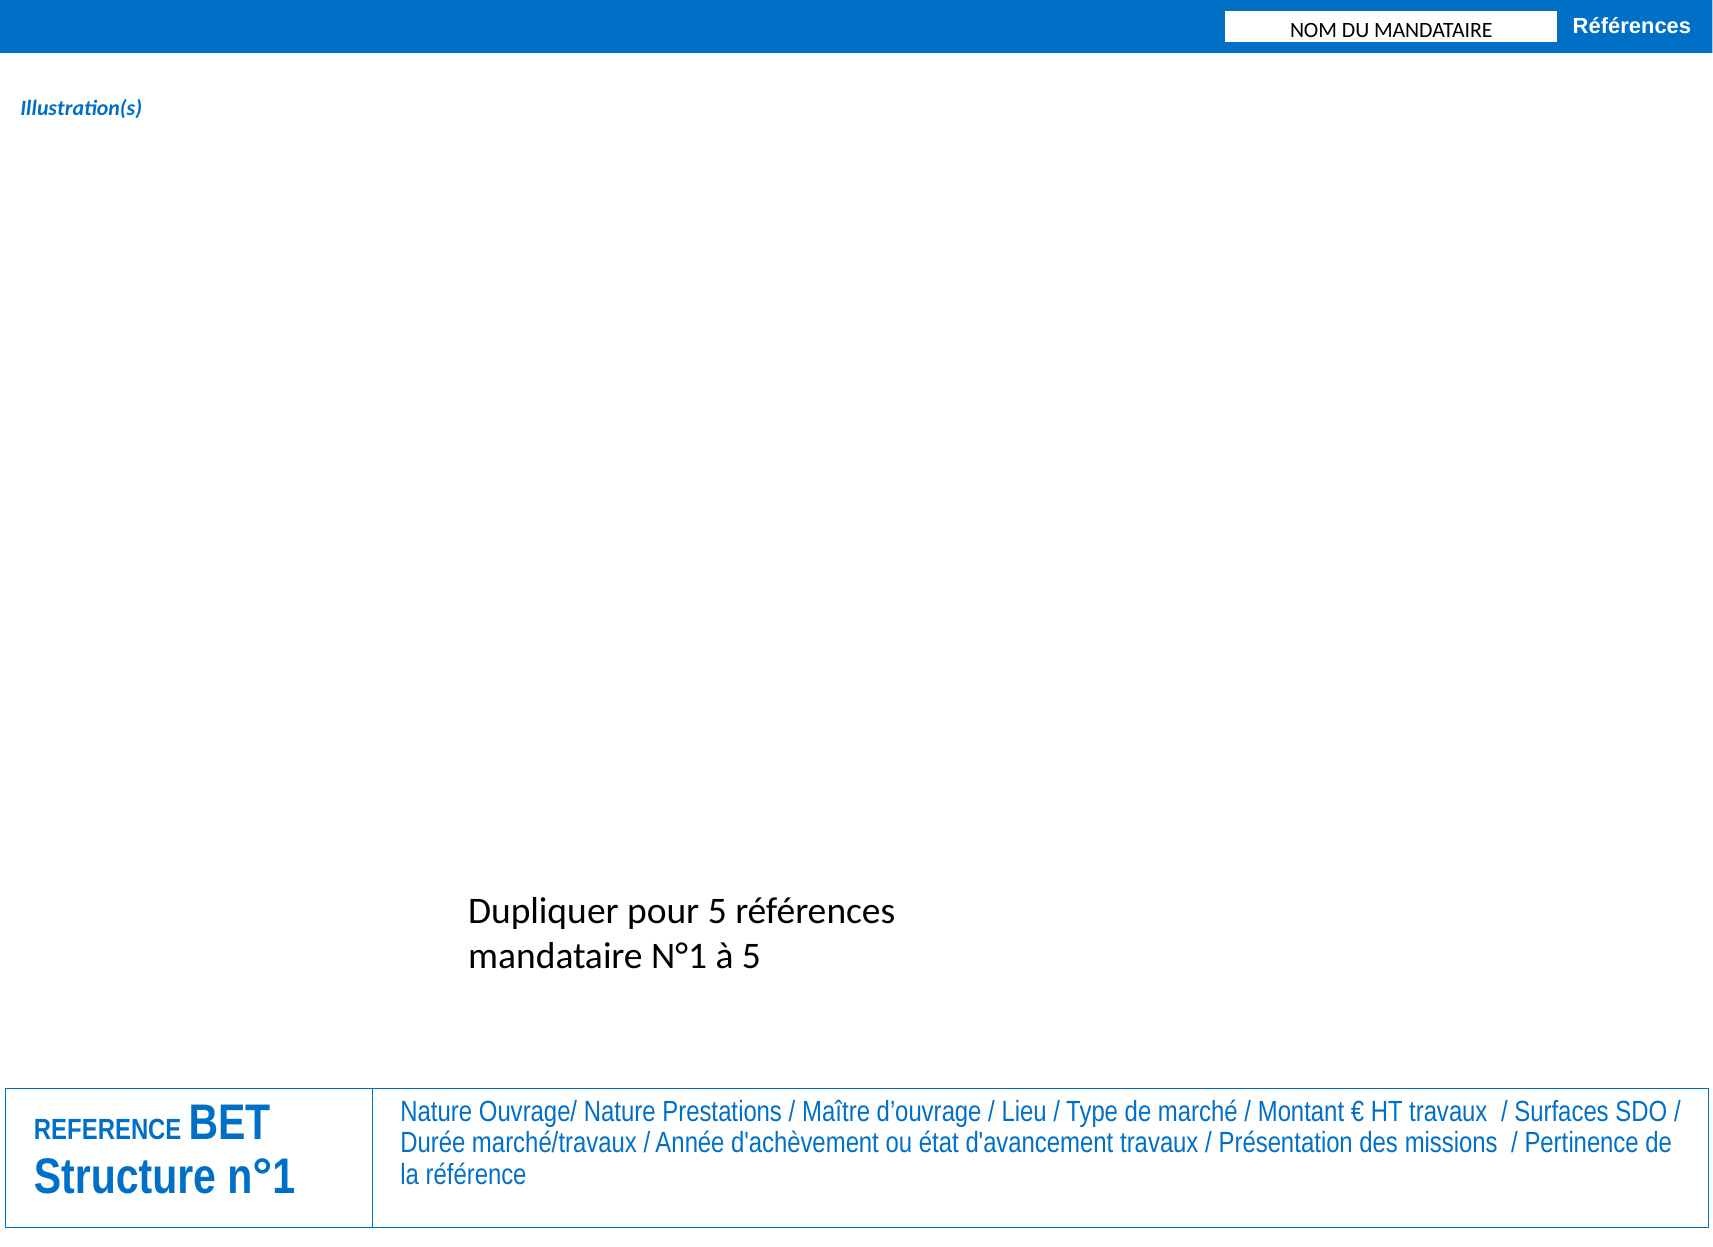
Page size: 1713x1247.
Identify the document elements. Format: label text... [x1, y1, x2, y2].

text_box NOM DU MANDATAIRE [1224, 9, 1559, 44]
text_box Dupliquer pour 5 références mandataire N°1 à 5 [453, 878, 1076, 984]
title Références [0, 0, 1713, 53]
text_box Illustration(s) [5, 86, 902, 128]
text_box Nature Ouvrage/ Nature Prestations / Maître d’ouvrage / Lieu / Type de marché / Montant € HT travaux / Surfaces SDO / Durée marché/travaux / Année d'achèvement ou état d'avancement travaux / Présentation des missions / Pertinence de la référence [372, 1088, 1709, 1228]
text_box REFERENCE BET Structure n°1 [5, 1088, 372, 1228]
